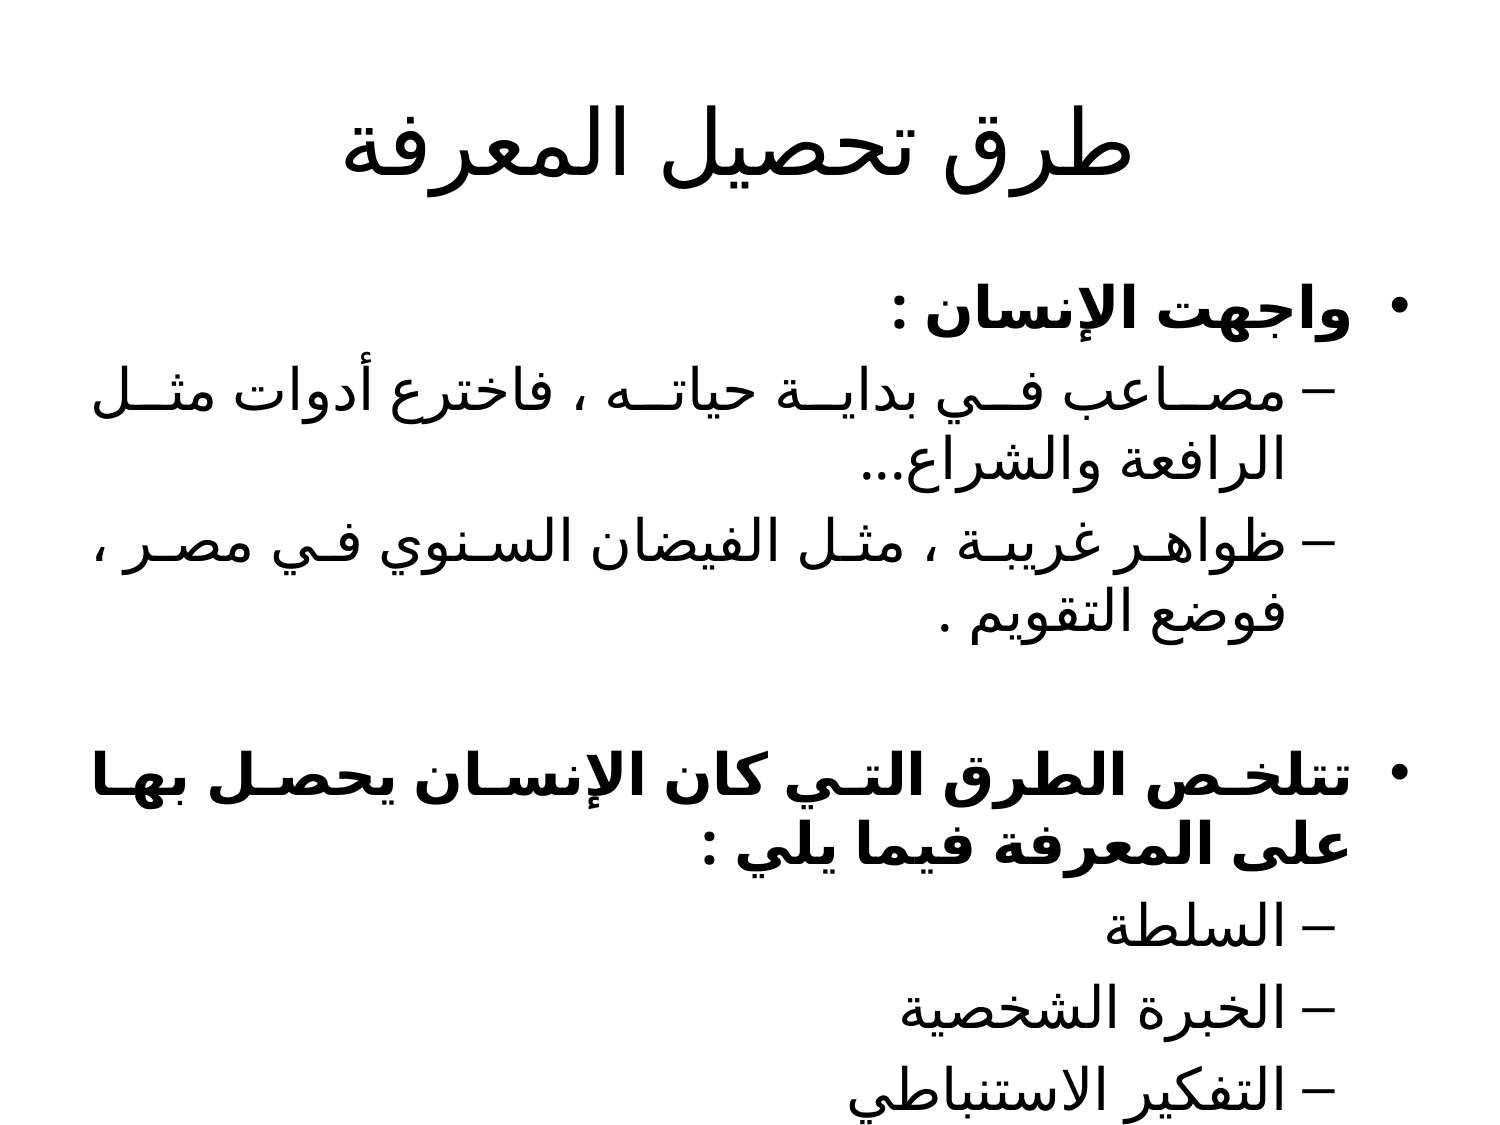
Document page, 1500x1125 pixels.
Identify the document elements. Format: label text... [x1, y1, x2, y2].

title طرق تحصيل المعرفة [75, 45, 1425, 233]
list واجهت الإنسان : مصاعب في بداية حياته ، فاخترع أدوات مثل الرافعة والشراع... ظواهر غريبة ، مثل الفيضان السنوي في مصر ، فوضع التقويم . تتلخص الطرق التي كان الإنسان يحصل بها على المعرفة فيما يلي : السلطة الخبرة الشخصية التفكير الاستنباطي التفكير الاستقرائي . المنهج العلمي [75, 262, 1425, 1005]
